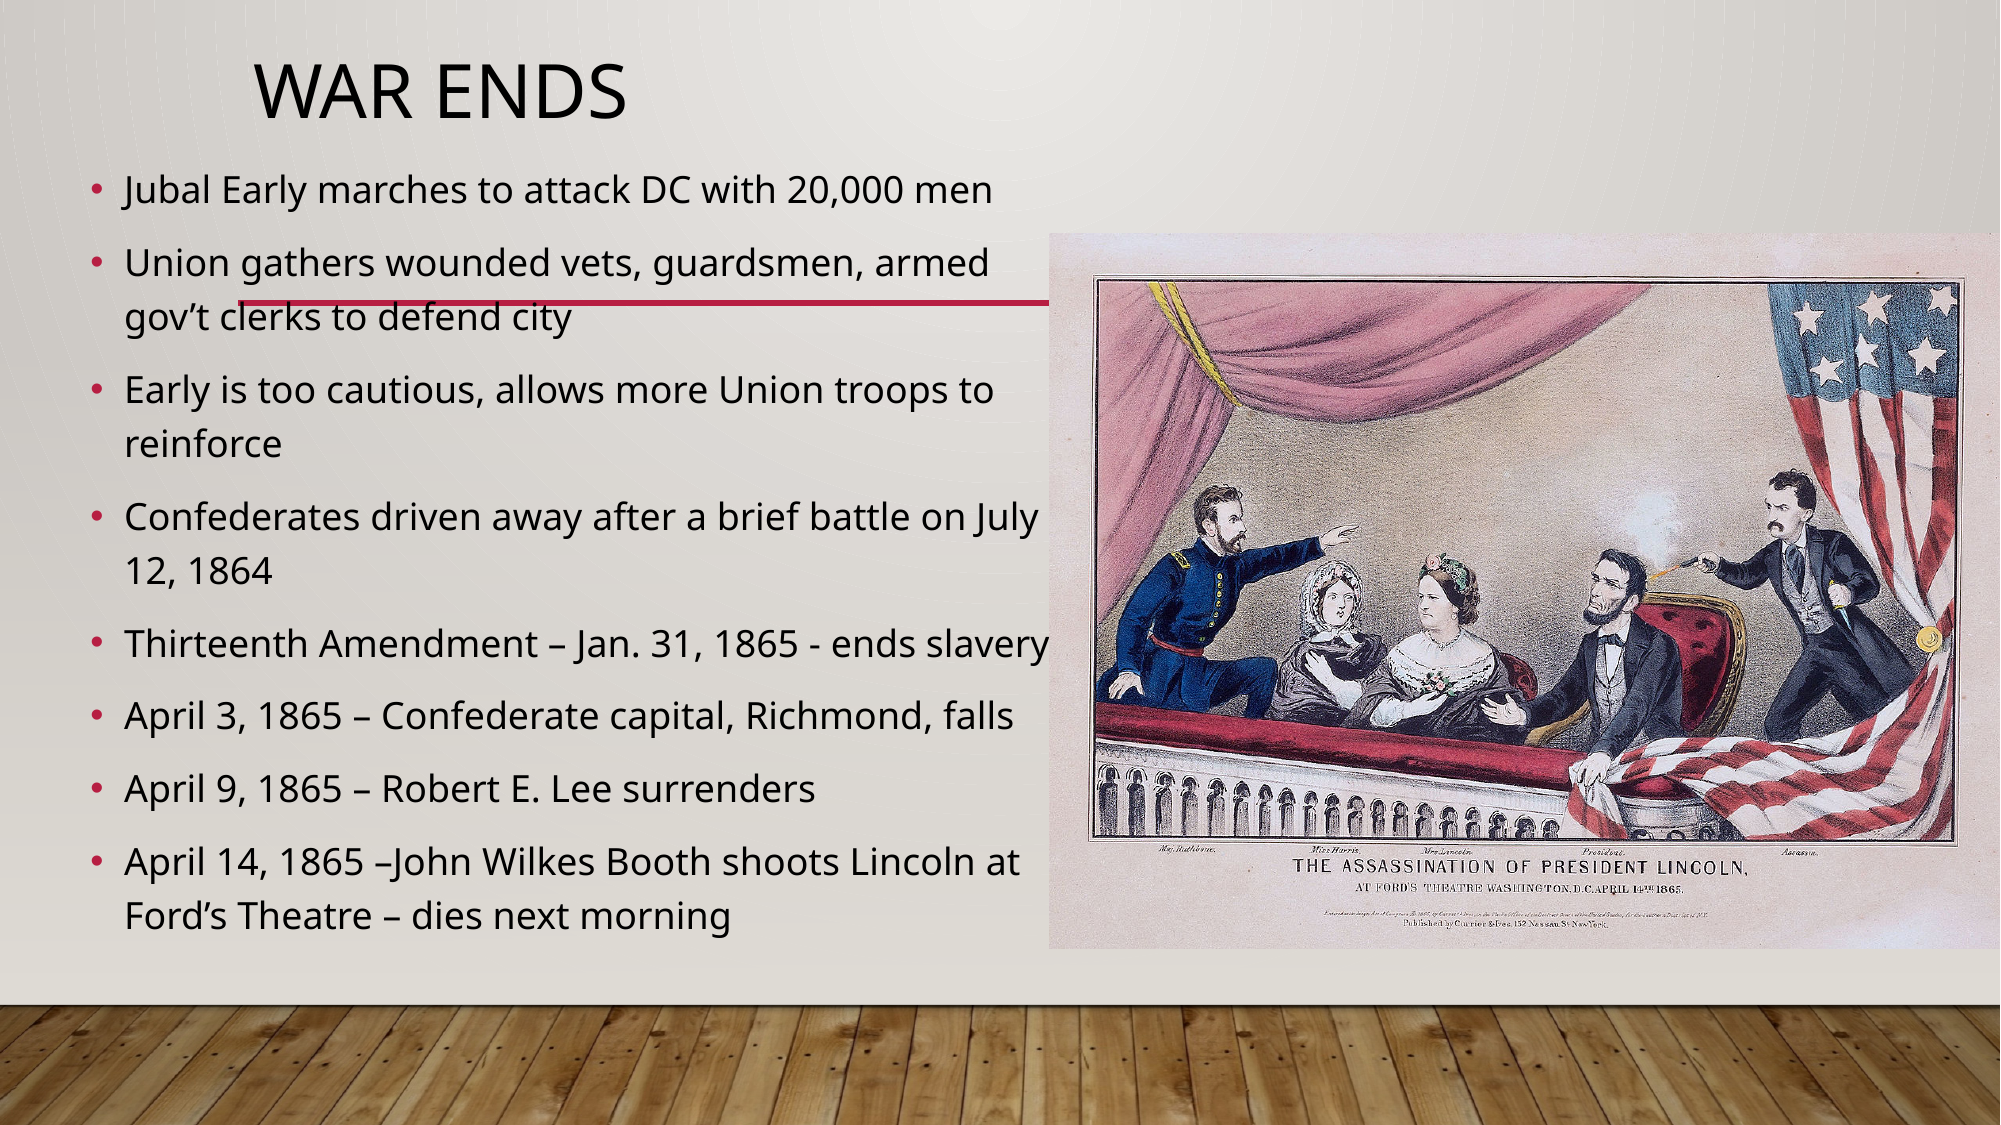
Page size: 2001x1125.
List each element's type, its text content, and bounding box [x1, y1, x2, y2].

picture [0, 1005, 2000, 1125]
list Jubal Early marches to attack DC with 20,000 men Union gathers wounded vets, guardsmen, armed gov’t clerks to defend city Early is too cautious, allows more Union troops to reinforce Confederates driven away after a brief battle on July 12, 1864 Thirteenth Amendment – Jan. 31, 1865 - ends slavery April 3, 1865 – Confederate capital, Richmond, falls April 9, 1865 – Robert E. Lee surrenders April 14, 1865 –John Wilkes Booth shoots Lincoln at Ford’s Theatre – dies next morning [75, 149, 1069, 1007]
title War ends [238, 45, 1814, 219]
picture [1049, 233, 2000, 949]
